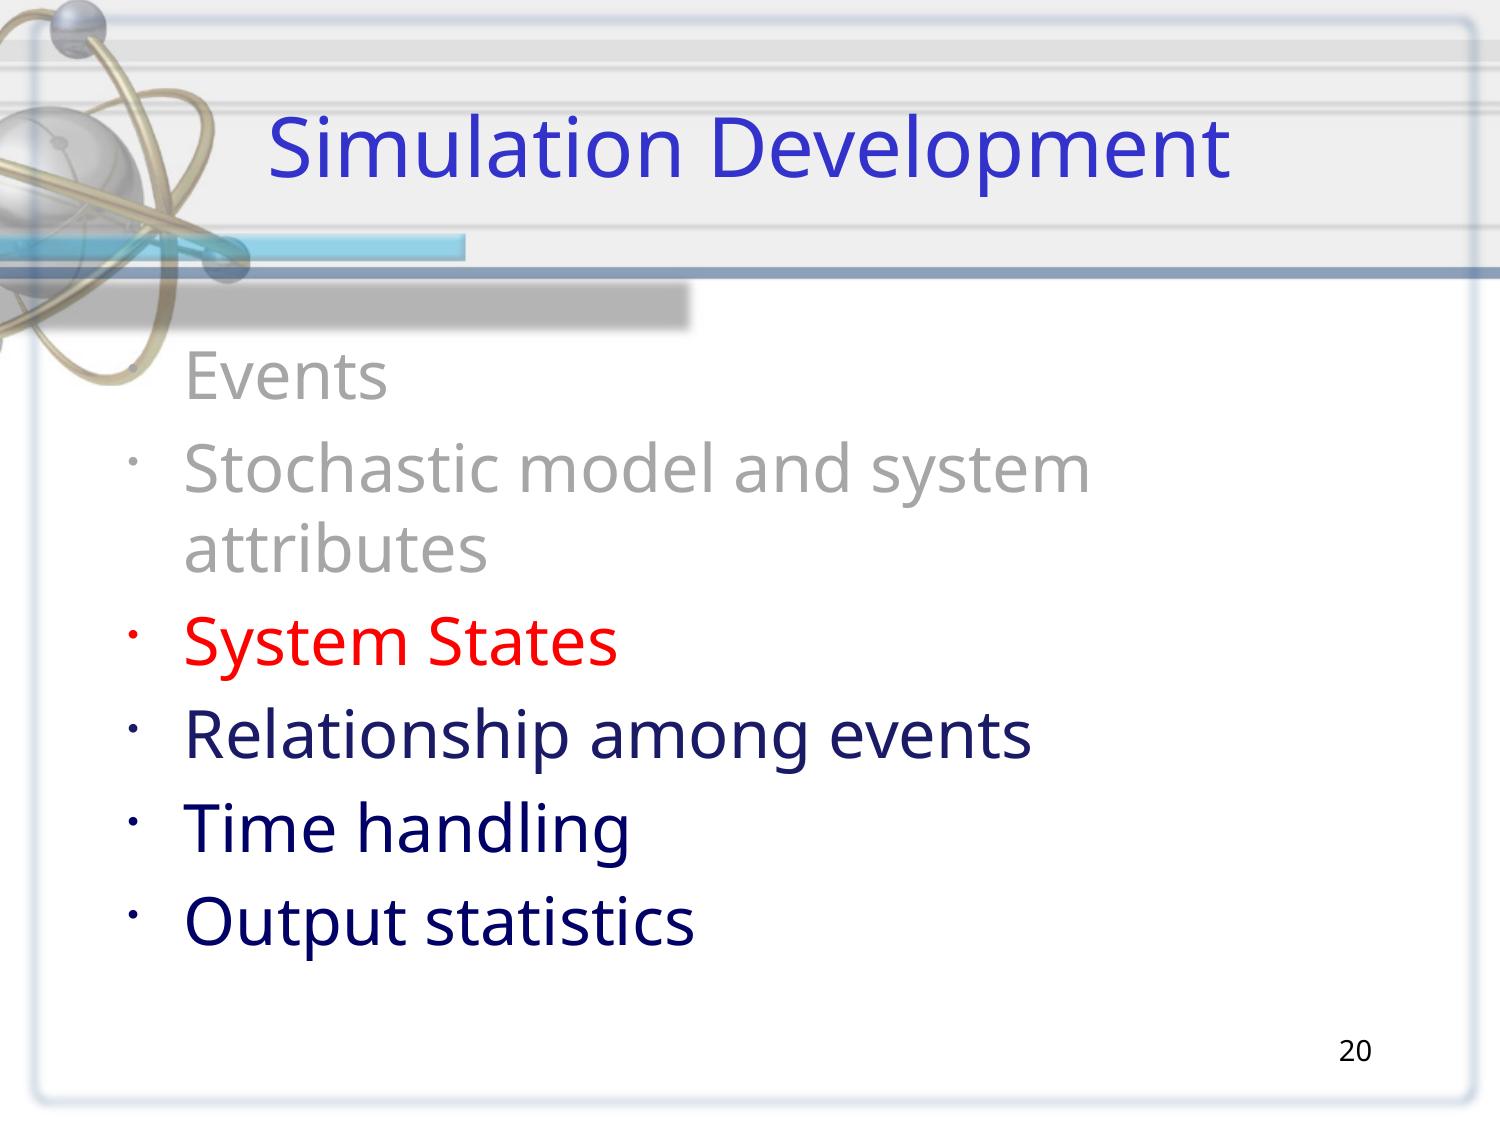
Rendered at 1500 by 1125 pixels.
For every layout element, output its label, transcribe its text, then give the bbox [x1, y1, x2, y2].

title Simulation Development [112, 49, 1388, 238]
picture [0, 0, 1500, 1125]
slide_number 20 [1074, 1024, 1388, 1101]
list Events Stochastic model and system attributes System States Relationship among events Time handling Output statistics [112, 324, 1388, 1001]
